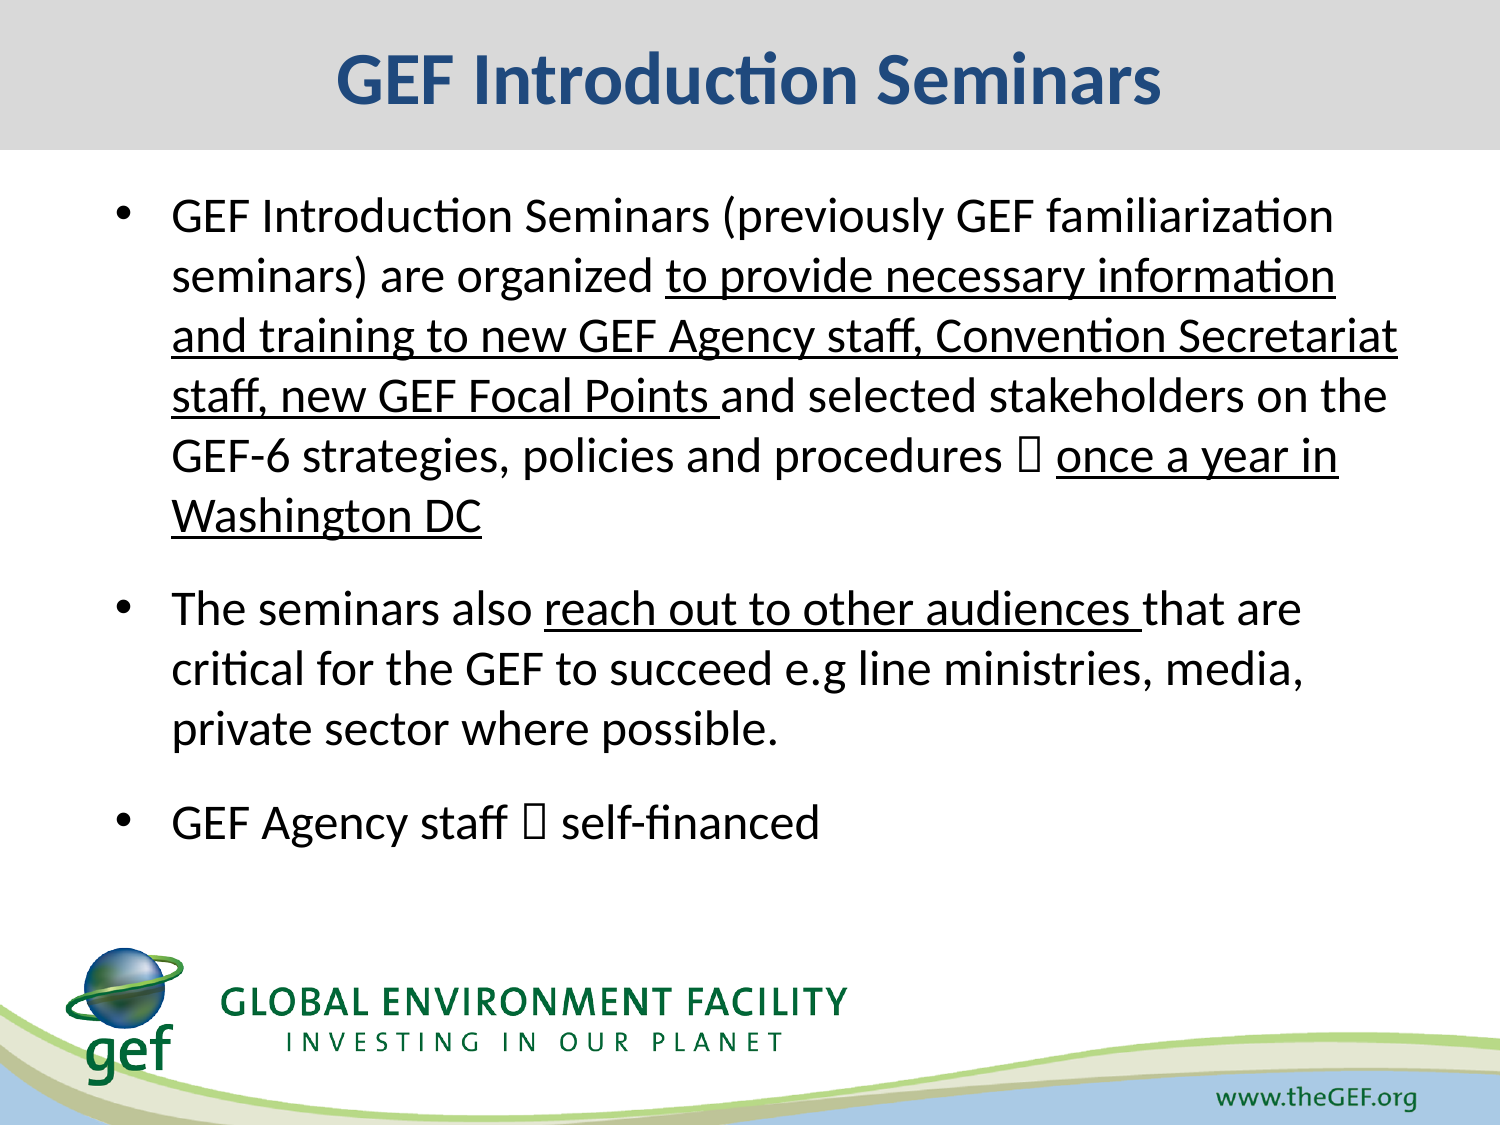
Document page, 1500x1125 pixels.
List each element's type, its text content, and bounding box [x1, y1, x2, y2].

list GEF Introduction Seminars (previously GEF familiarization seminars) are organized to provide necessary information and training to new GEF Agency staff, Convention Secretariat staff, new GEF Focal Points and selected stakeholders on the GEF-6 strategies, policies and procedures  once a year in Washington DC The seminars also reach out to other audiences that are critical for the GEF to succeed e.g line ministries, media, private sector where possible. GEF Agency staff  self-financed [99, 174, 1426, 976]
title GEF Introduction Seminars [0, 0, 1500, 151]
picture [0, 920, 1500, 1125]
